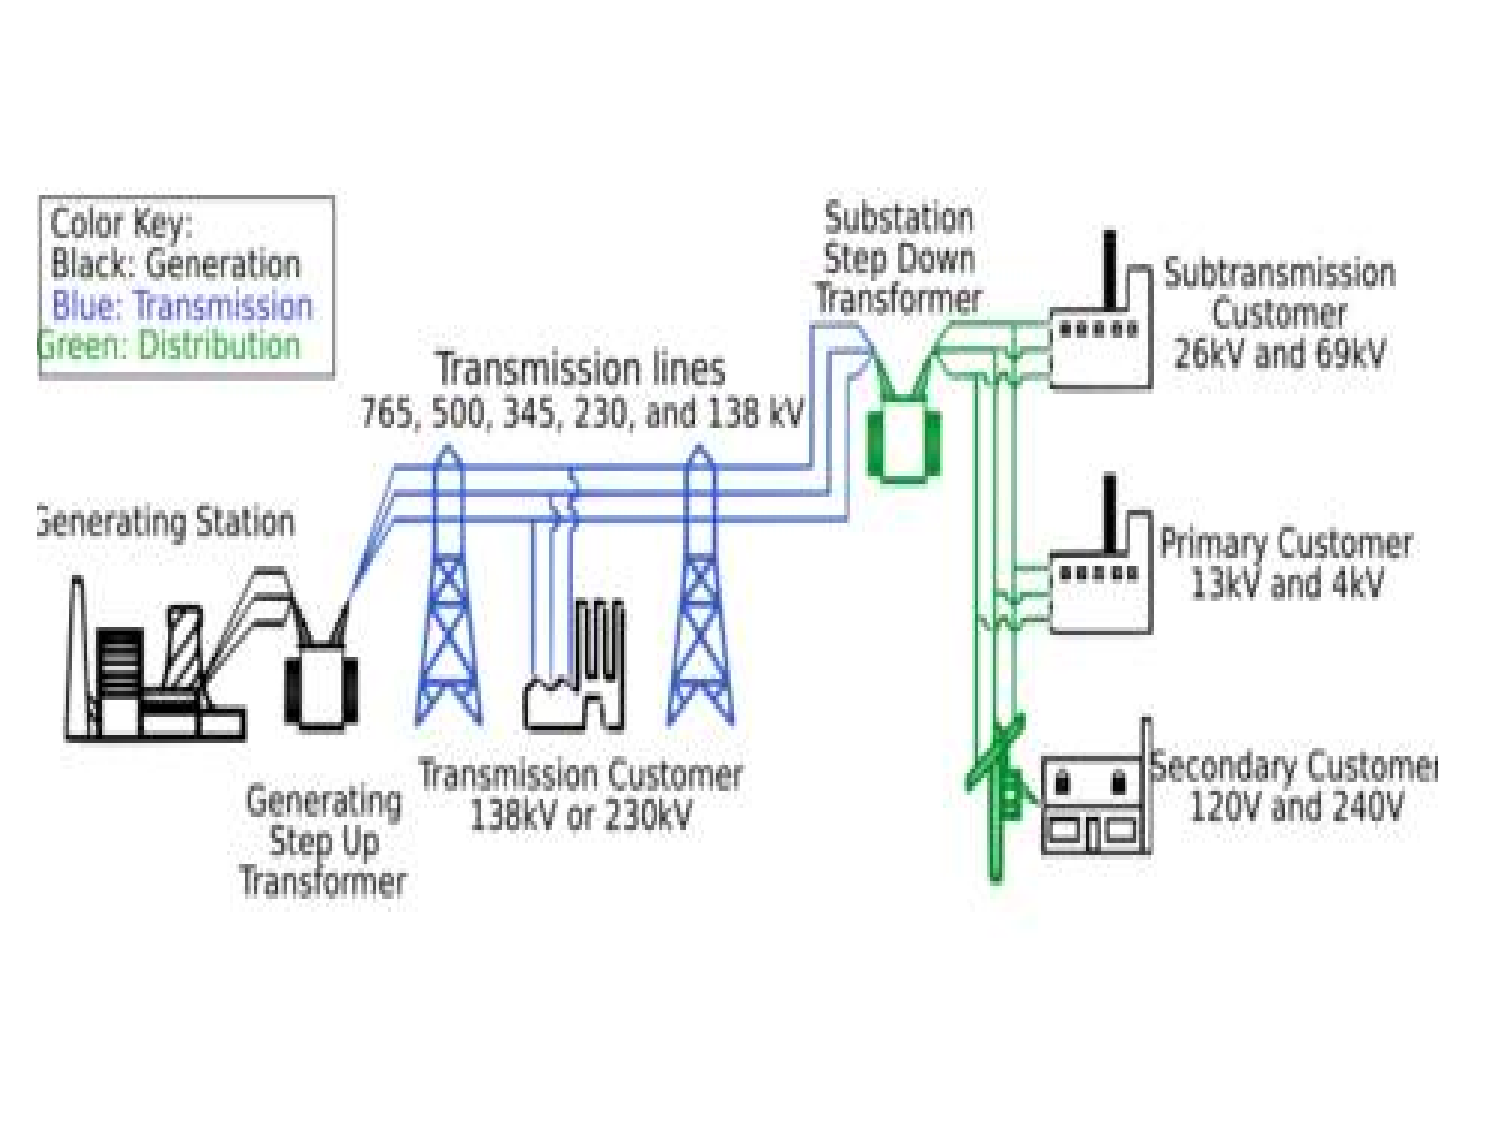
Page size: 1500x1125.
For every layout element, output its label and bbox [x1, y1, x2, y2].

picture [37, 187, 1438, 938]
